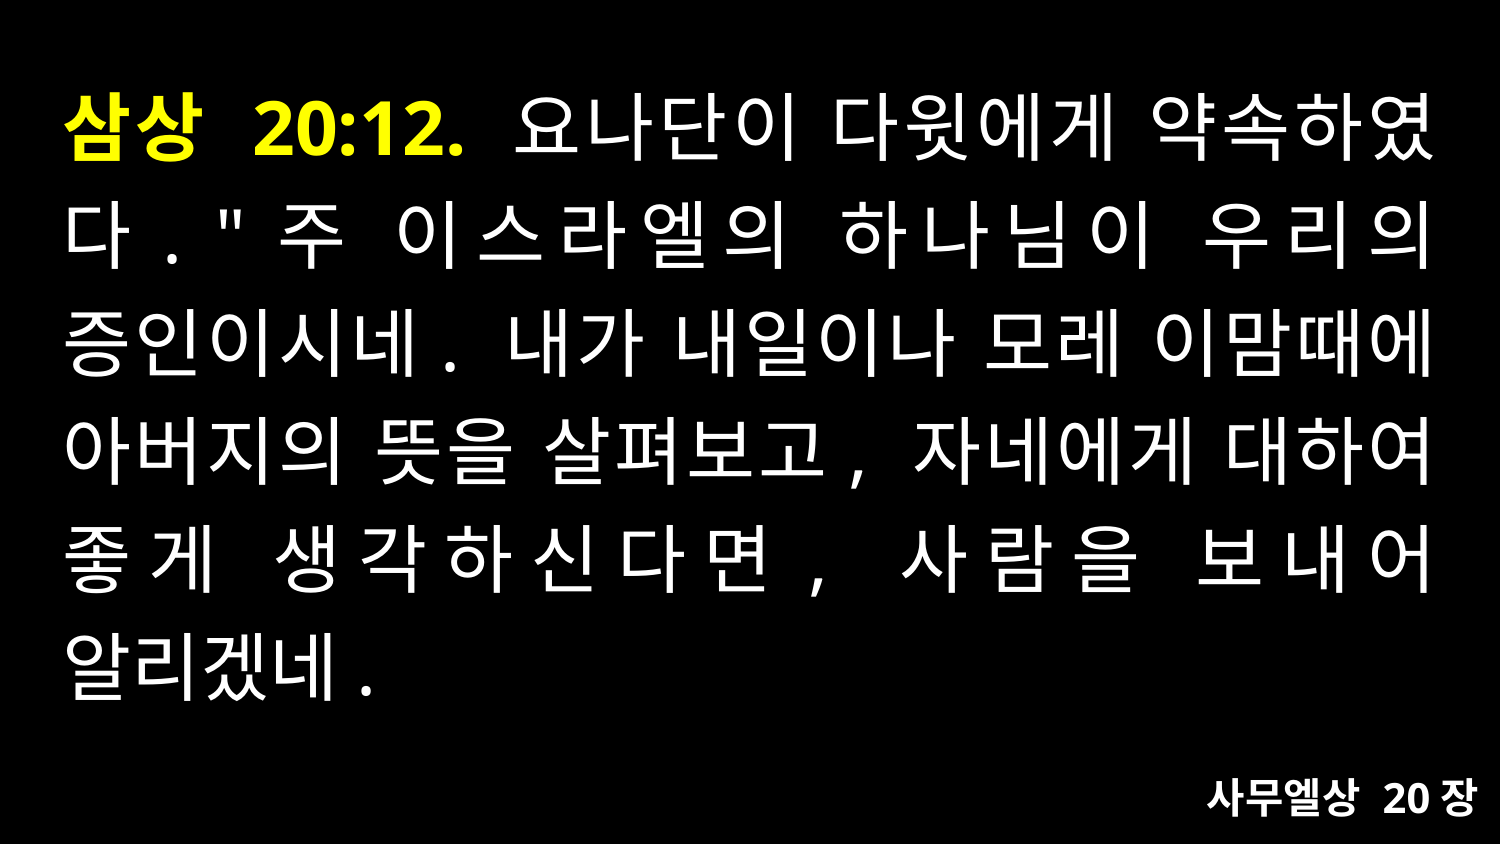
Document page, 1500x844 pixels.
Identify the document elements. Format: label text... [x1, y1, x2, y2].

subtitle 사무엘상 20장 [916, 770, 1500, 844]
title 삼상 20:12. 요나단이 다윗에게 약속하였다. "주 이스라엘의 하나님이 우리의 증인이시네. 내가 내일이나 모레 이맘때에 아버지의 뜻을 살펴보고, 자네에게 대하여 좋게 생각하신다면, 사람을 보내어 알리겠네. [0, 0, 1500, 844]
